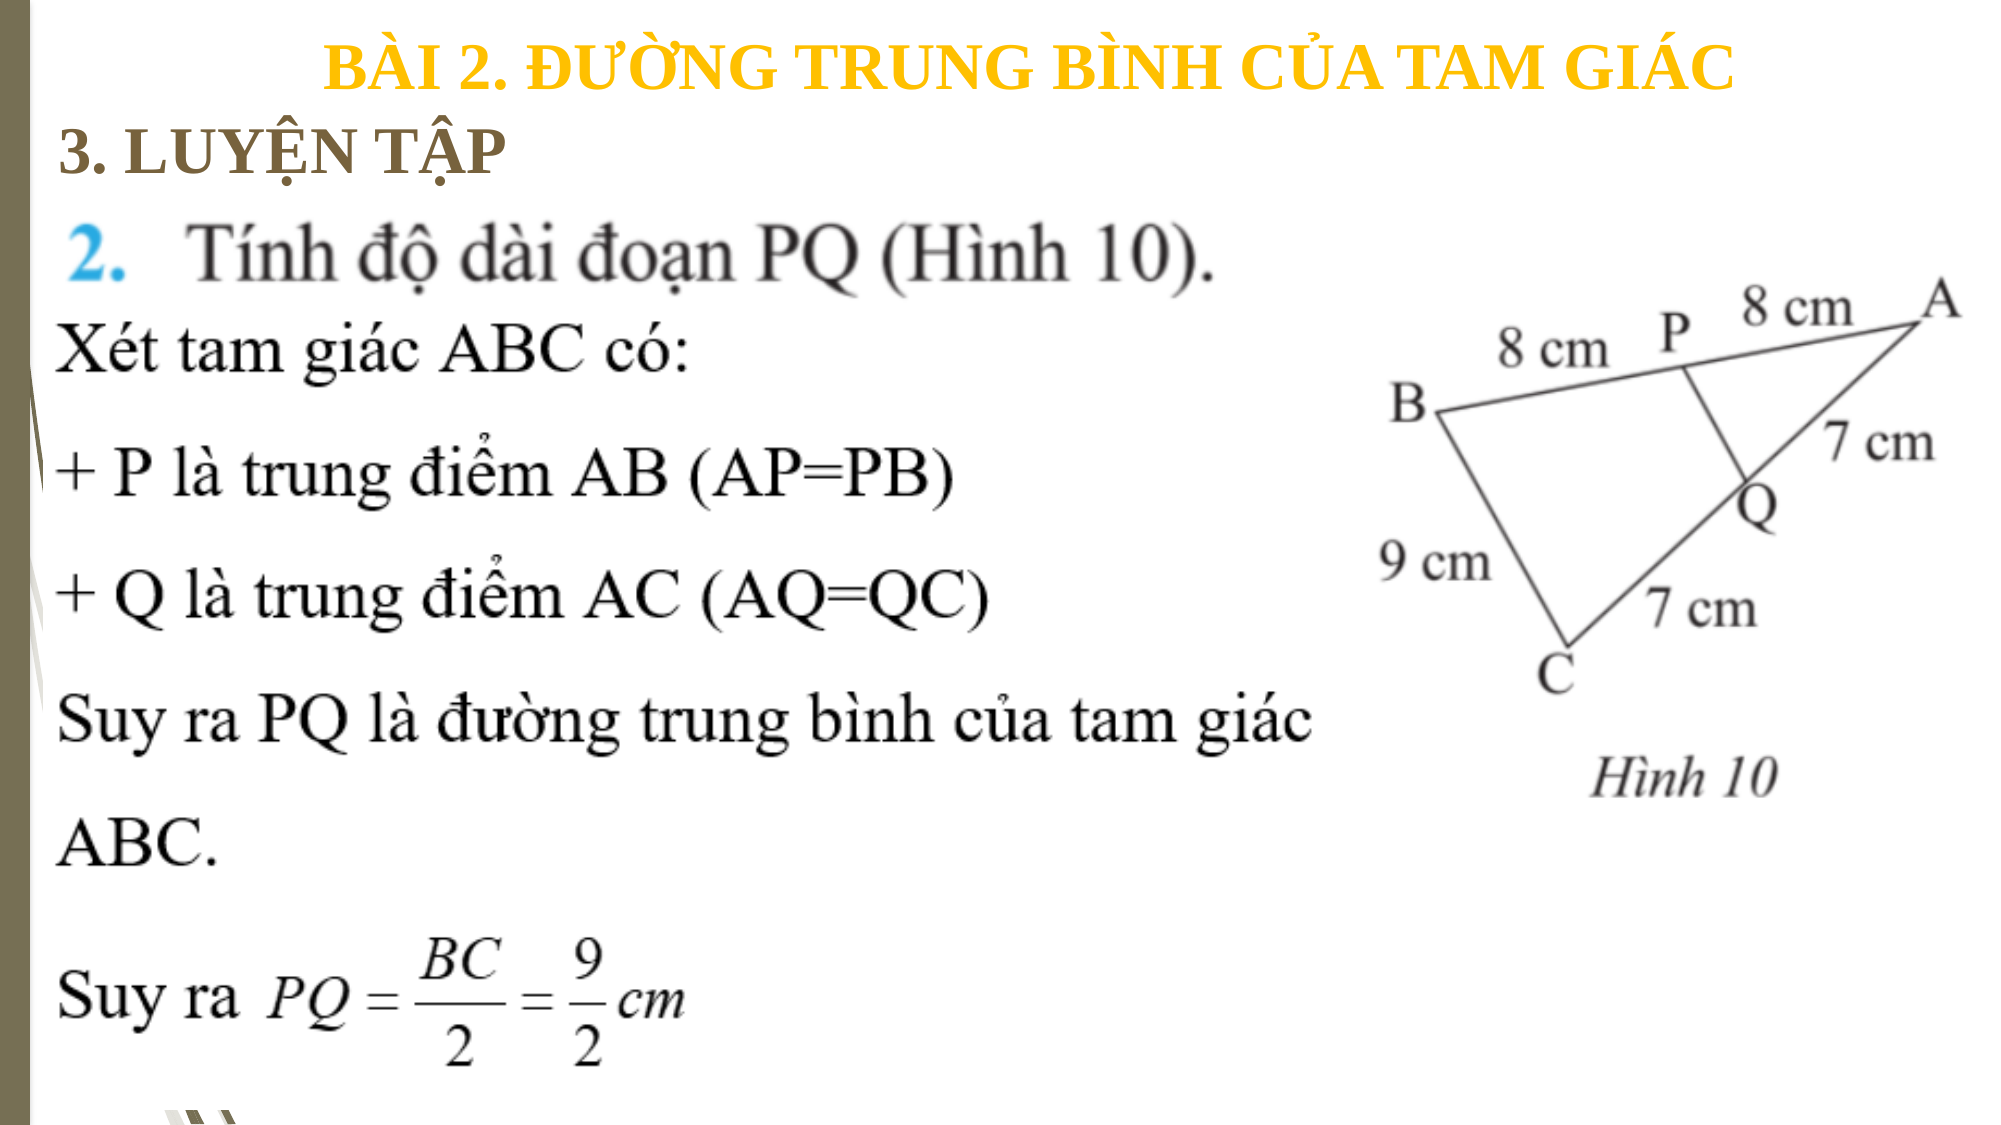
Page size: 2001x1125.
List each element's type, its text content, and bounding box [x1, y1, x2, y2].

text_box BÀI 2. ĐƯỜNG TRUNG BÌNH CỦA TAM GIÁC [308, 15, 1789, 110]
picture [43, 190, 1990, 1111]
text_box 3. LUYỆN TẬP [43, 99, 1555, 195]
